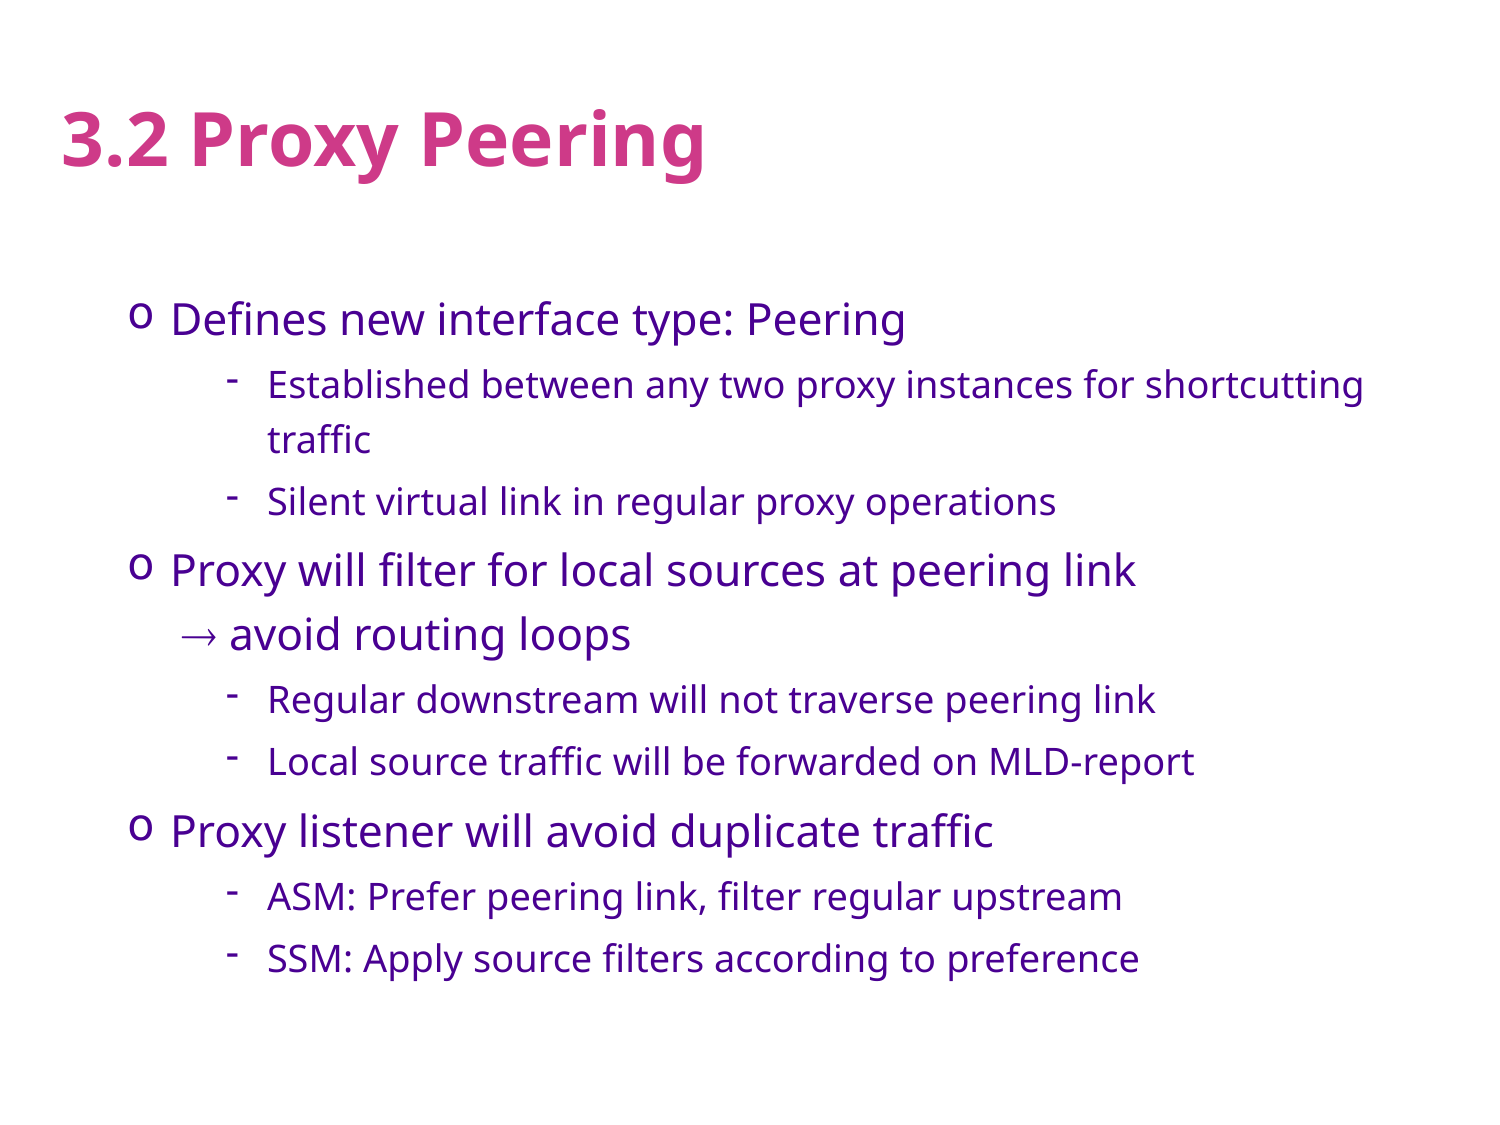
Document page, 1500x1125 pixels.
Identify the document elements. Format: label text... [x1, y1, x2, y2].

title 3.2 Proxy Peering [46, 42, 1323, 231]
list Defines new interface type: Peering Established between any two proxy instances for shortcutting traffic Silent virtual link in regular proxy operations Proxy will filter for local sources at peering link  avoid routing loops Regular downstream will not traverse peering link Local source traffic will be forwarded on MLD-report Proxy listener will avoid duplicate traffic ASM: Prefer peering link, filter regular upstream SSM: Apply source filters according to preference [111, 272, 1388, 1001]
